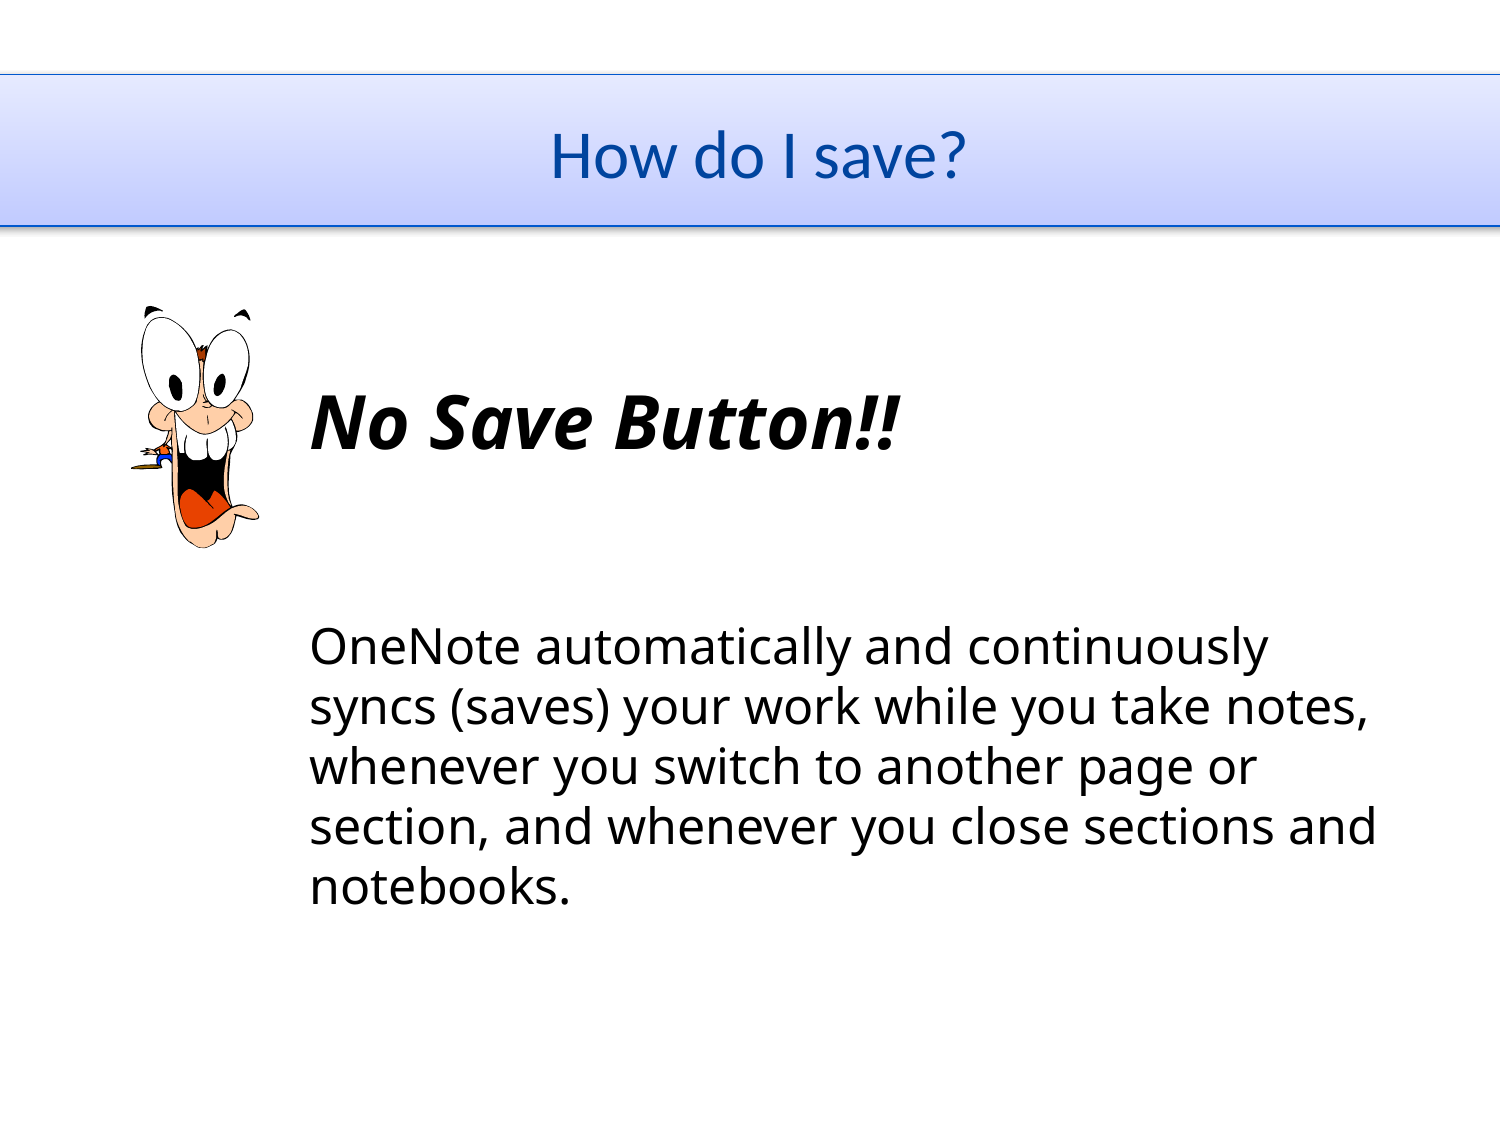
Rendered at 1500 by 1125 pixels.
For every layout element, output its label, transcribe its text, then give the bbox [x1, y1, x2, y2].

list No Save Button!! OneNote automatically and continuously syncs (saves) your work while you take notes, whenever you switch to another page or section, and whenever you close sections and notebooks. [294, 366, 1399, 929]
picture [130, 304, 260, 549]
text_box [0, 74, 1500, 227]
title How do I save? [85, 80, 1436, 221]
